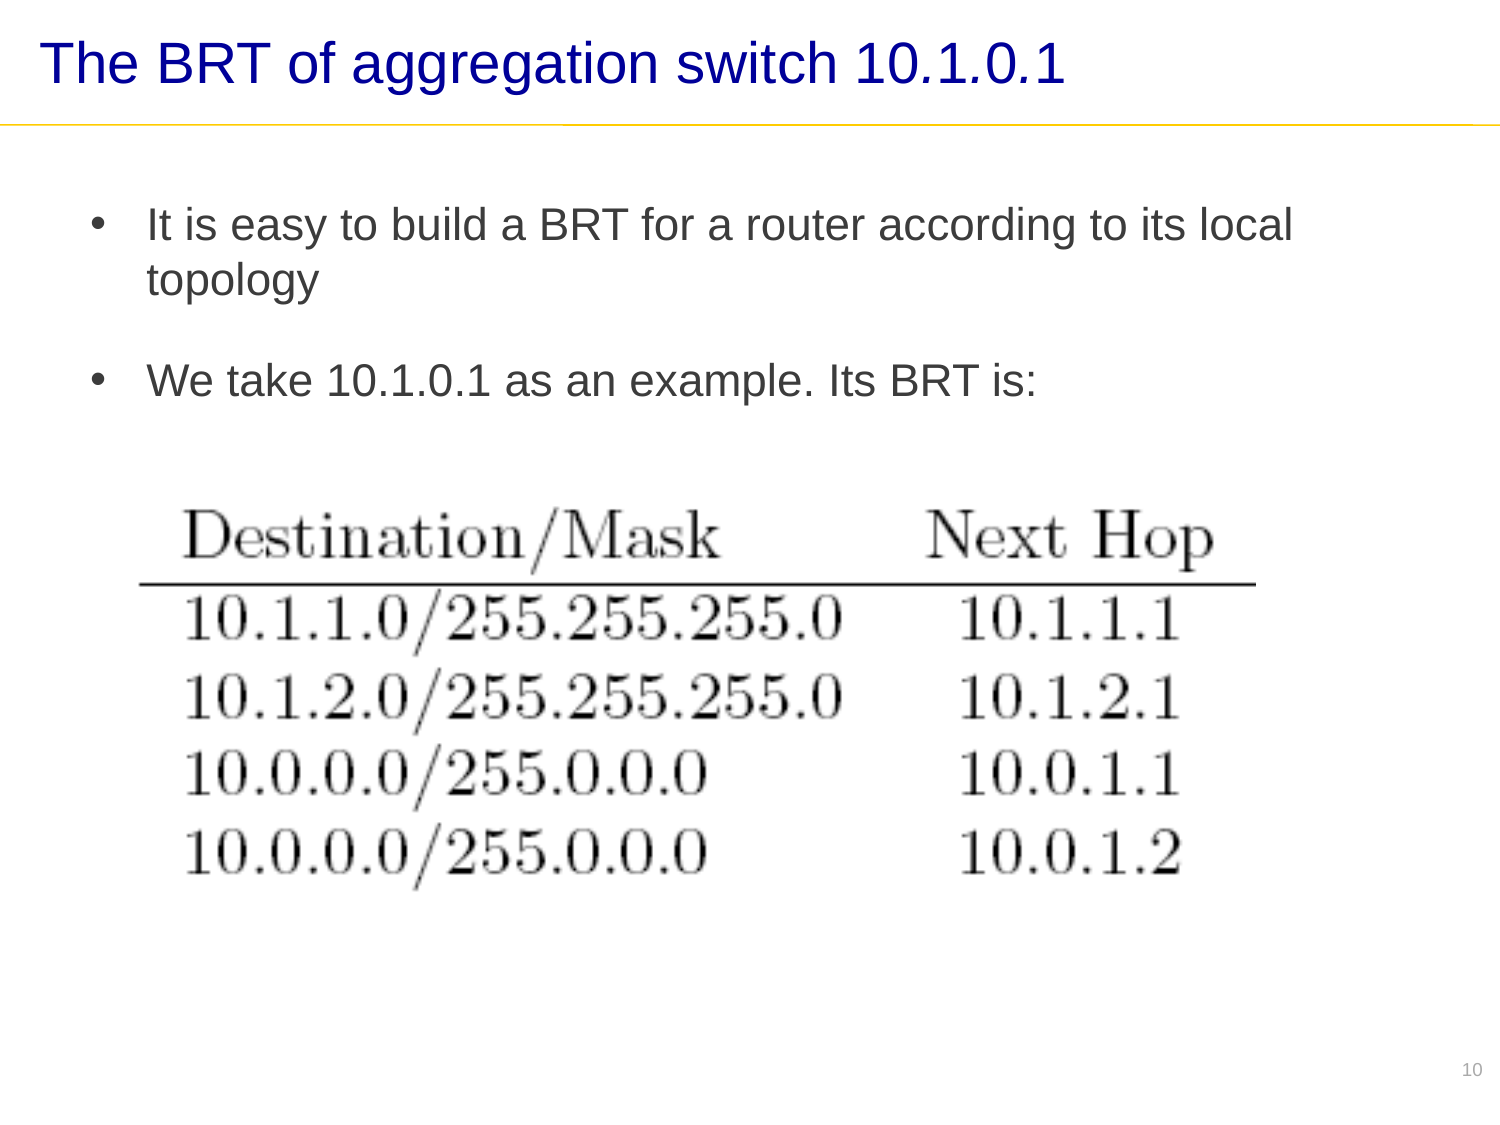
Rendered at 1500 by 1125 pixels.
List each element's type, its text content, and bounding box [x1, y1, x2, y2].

list It is easy to build a BRT for a router according to its local topology We take 10.1.0.1 as an example. Its BRT is: [75, 187, 1425, 1050]
title The BRT of aggregation switch 10.1.0.1 [24, 23, 1288, 106]
slide_number 10 [1446, 1049, 1500, 1088]
picture [111, 491, 1256, 918]
